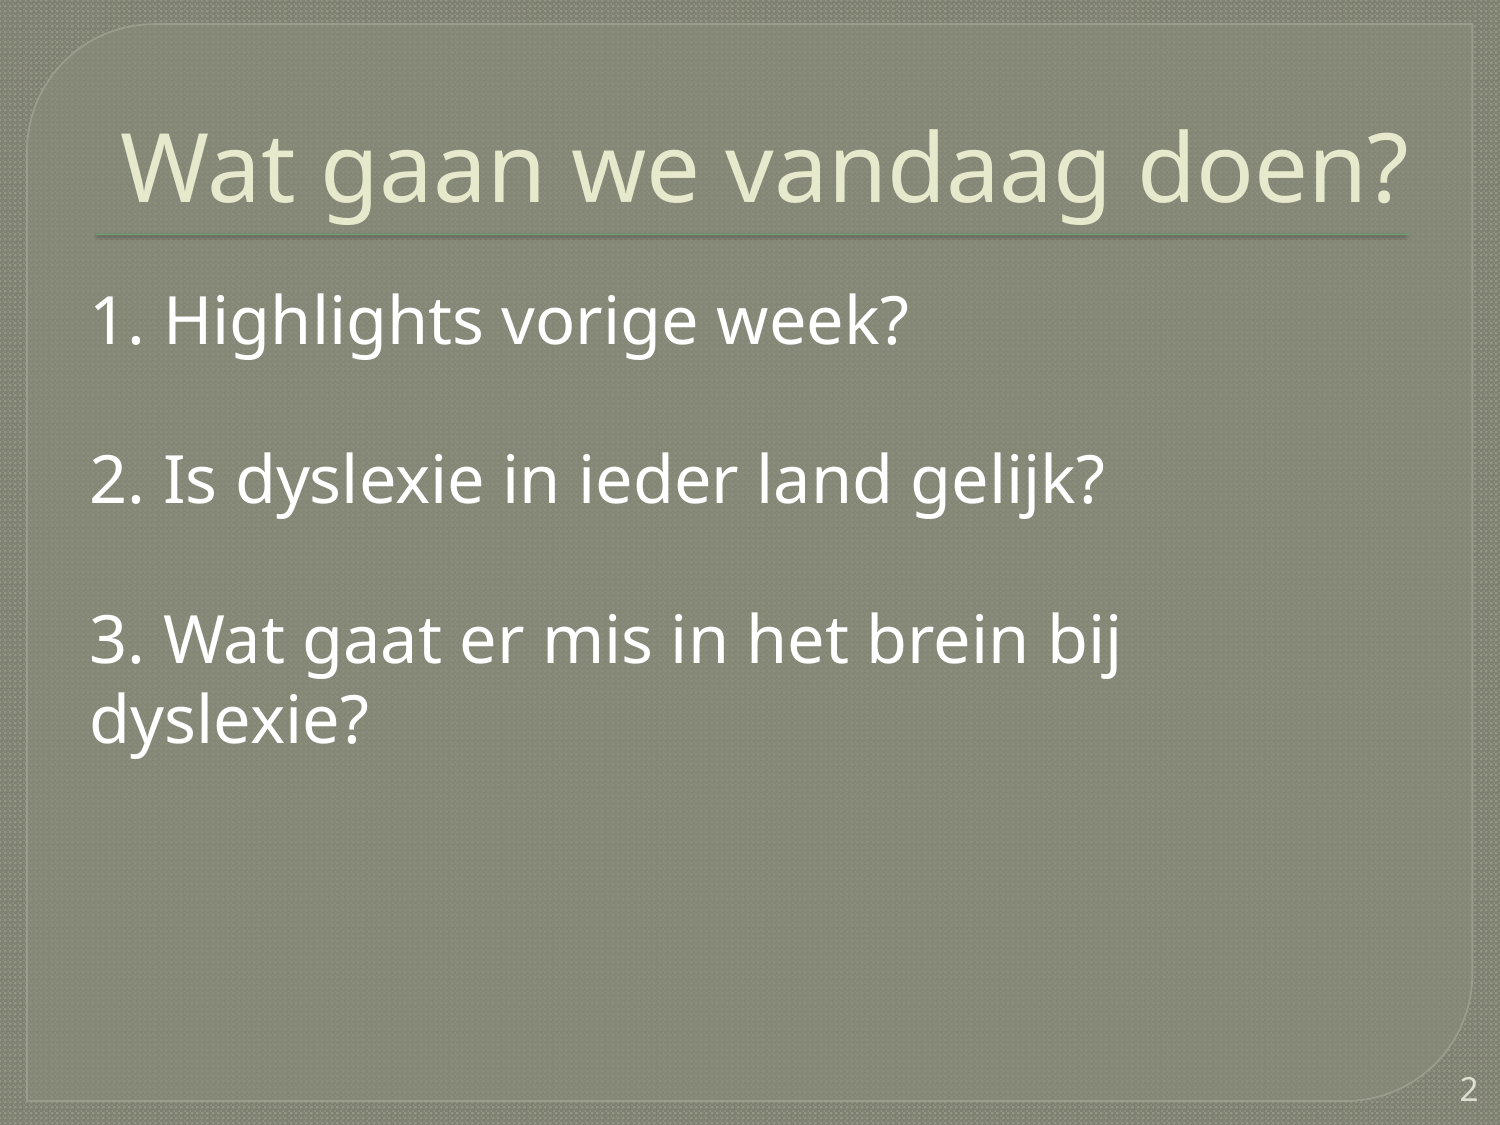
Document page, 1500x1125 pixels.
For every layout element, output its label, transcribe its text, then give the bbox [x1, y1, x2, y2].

slide_number 2 [1417, 1068, 1494, 1114]
list 1. Highlights vorige week? 2. Is dyslexie in ieder land gelijk? 3. Wat gaat er mis in het brein bij dyslexie? [75, 270, 1425, 1013]
title Wat gaan we vandaag doen? [75, 41, 1425, 230]
